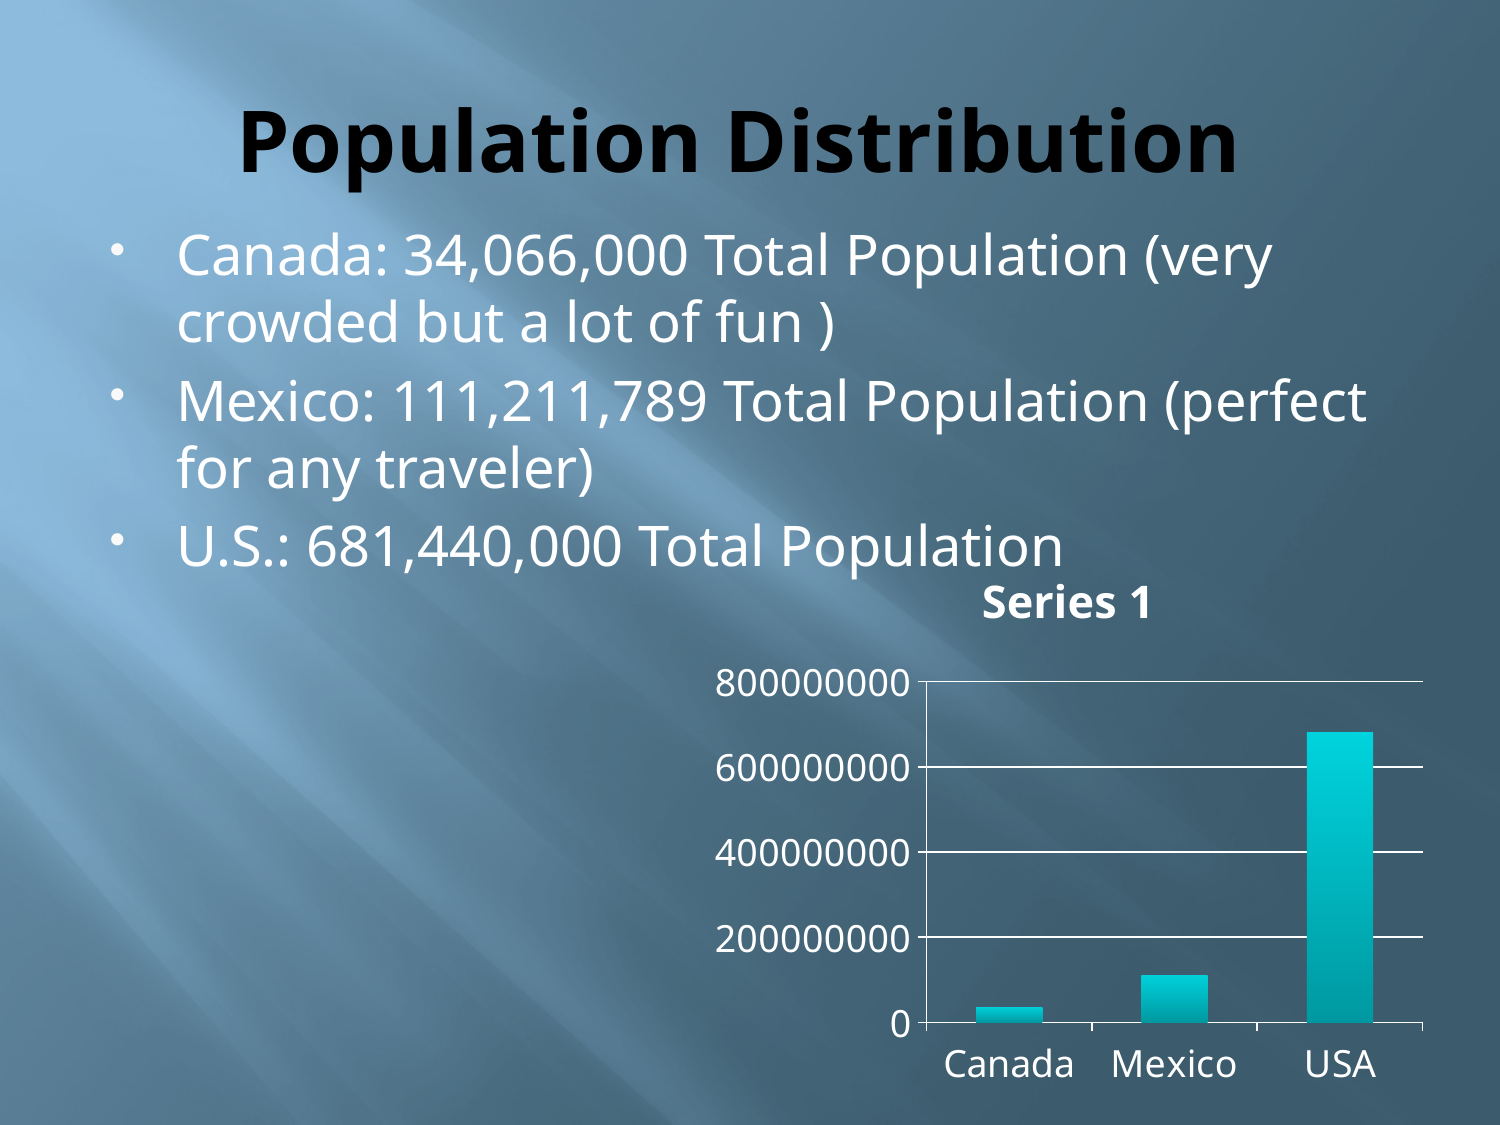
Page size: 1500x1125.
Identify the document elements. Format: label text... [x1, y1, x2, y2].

chart [699, 537, 1438, 1101]
title Population Distribution [75, 45, 1425, 212]
list Canada: 34,066,000 Total Population (very crowded but a lot of fun ) Mexico: 111,211,789 Total Population (perfect for any traveler) U.S.: 681,440,000 Total Population [75, 212, 1425, 588]
